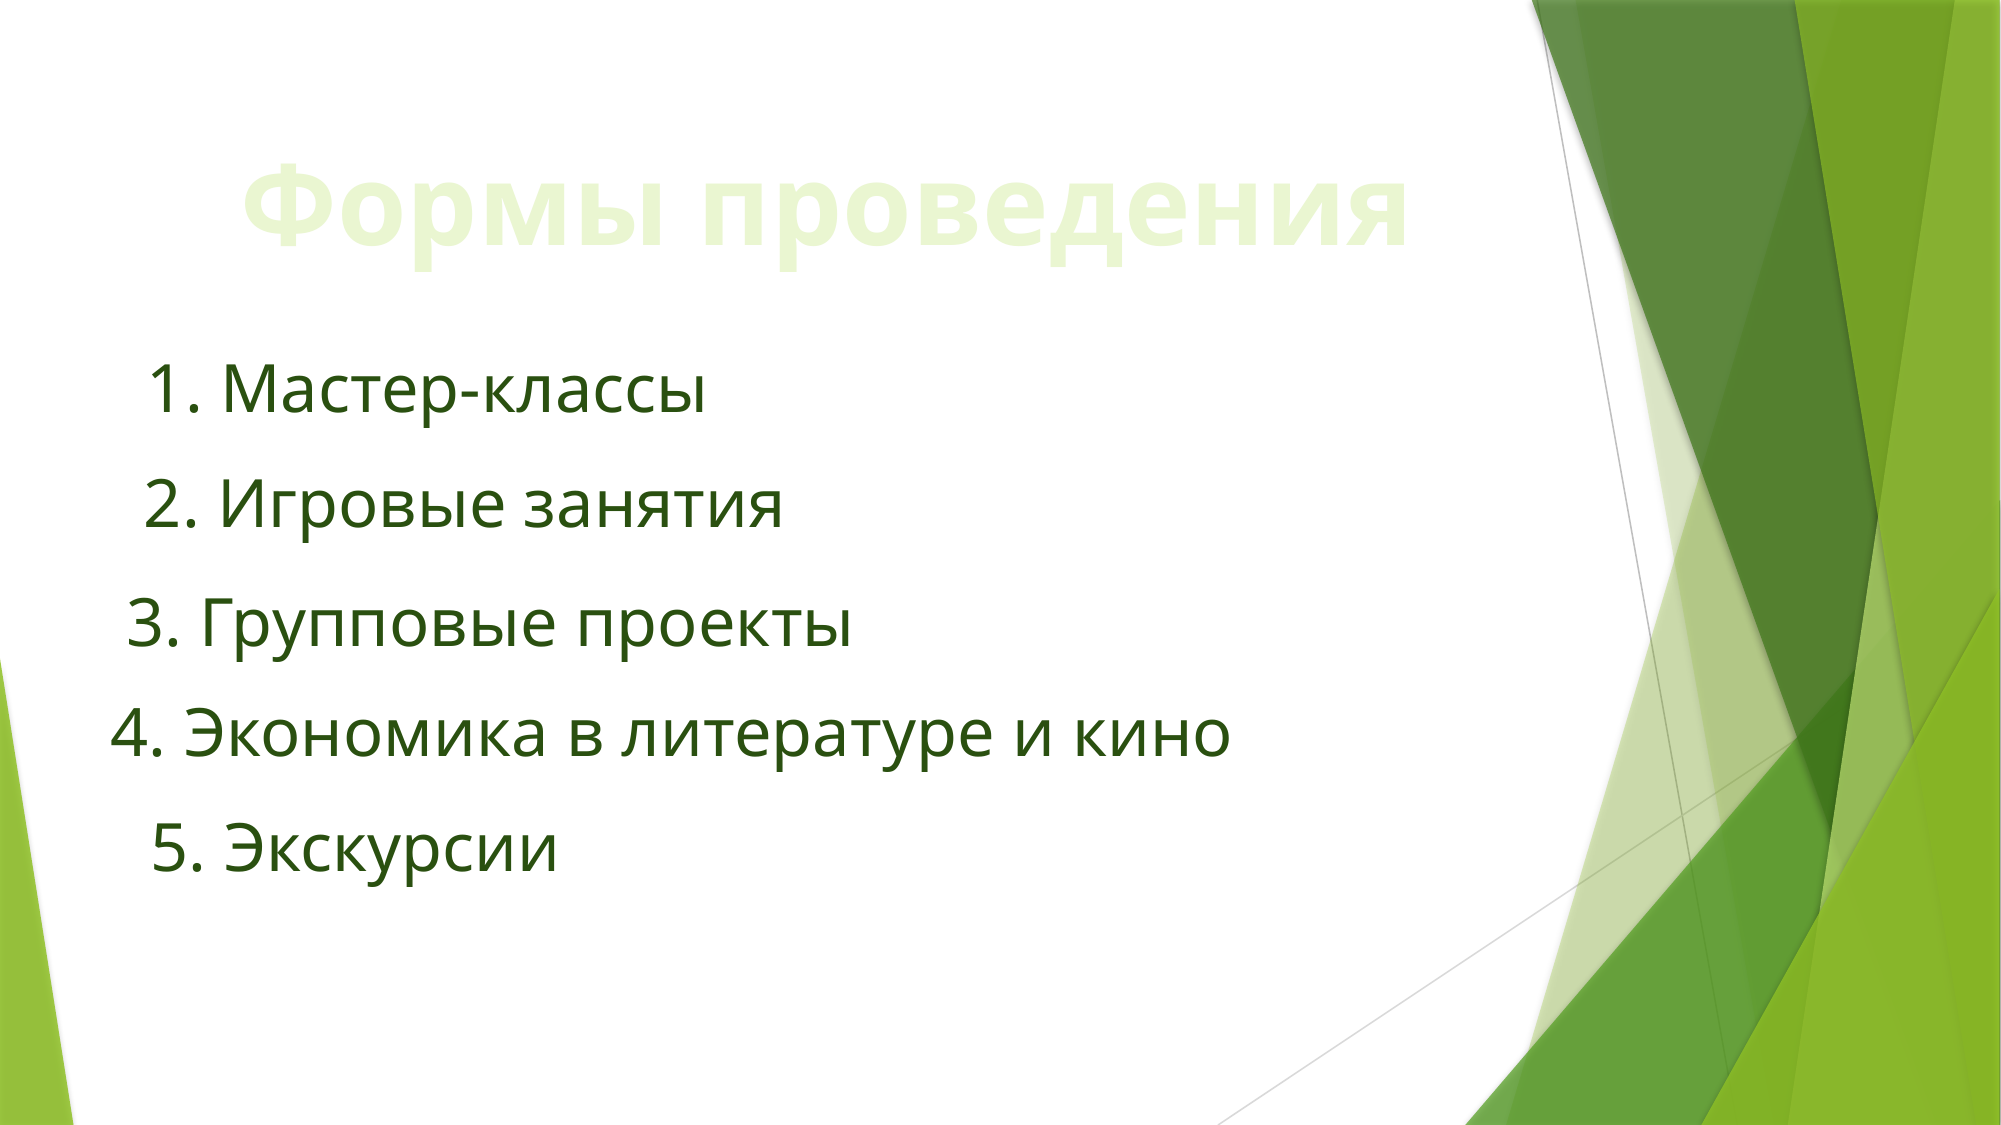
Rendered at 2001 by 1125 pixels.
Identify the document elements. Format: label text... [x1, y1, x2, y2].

text_box Формы проведения [225, 125, 1429, 276]
text_box 4. Экономика в литературе и кино [95, 682, 1250, 778]
text_box 1. Мастер-классы [132, 338, 724, 434]
text_box 5. Экскурсии [136, 797, 576, 892]
text_box 3. Групповые проекты [111, 572, 871, 668]
text_box 2. Игровые занятия [128, 453, 802, 548]
